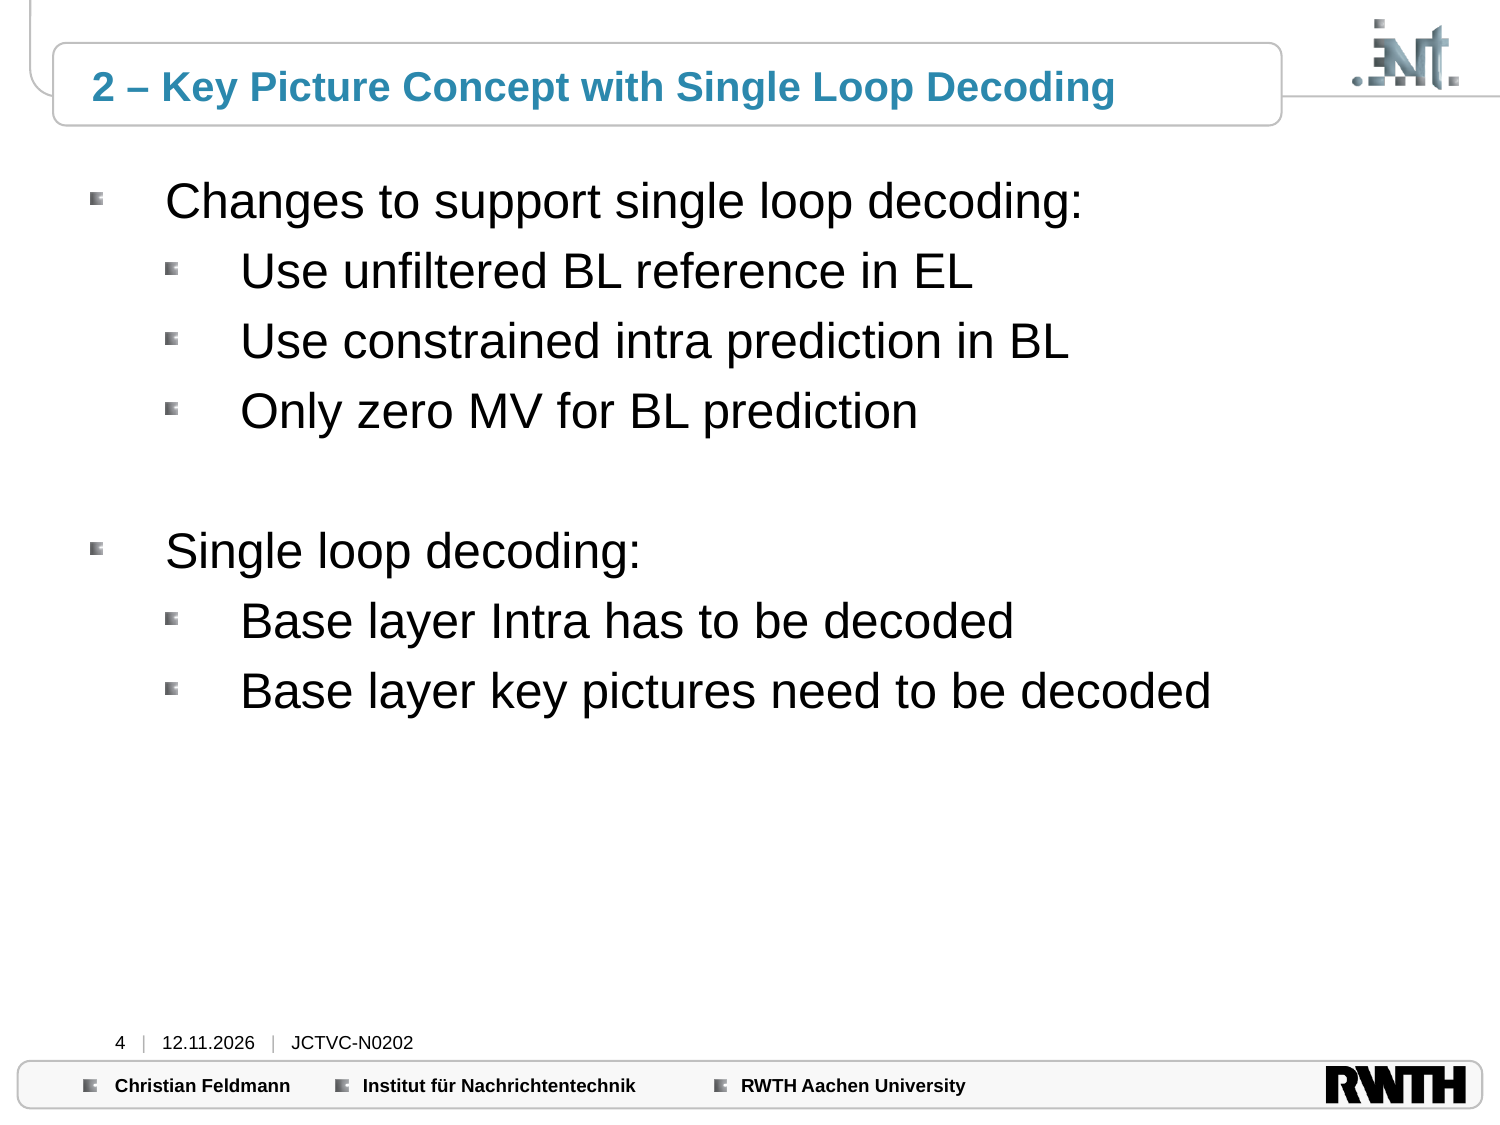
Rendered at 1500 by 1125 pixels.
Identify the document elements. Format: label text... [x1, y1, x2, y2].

title 2 – Key Picture Concept with Single Loop Decoding [76, 48, 1412, 120]
picture [165, 332, 178, 345]
picture [1325, 1067, 1468, 1104]
picture [165, 262, 178, 275]
picture [90, 542, 103, 555]
picture [90, 192, 103, 205]
picture [1352, 19, 1459, 90]
list Changes to support single loop decoding: Use unfiltered BL reference in EL Use constrained intra prediction in BL Only zero MV for BL prediction Single loop decoding: Base layer Intra has to be decoded Base layer key pictures need to be decoded [75, 160, 1425, 1000]
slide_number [100, 1023, 1471, 1067]
picture [165, 402, 178, 415]
picture [165, 612, 178, 625]
picture [83, 1079, 97, 1092]
picture [714, 1079, 727, 1092]
picture [165, 682, 178, 695]
picture [335, 1079, 349, 1092]
